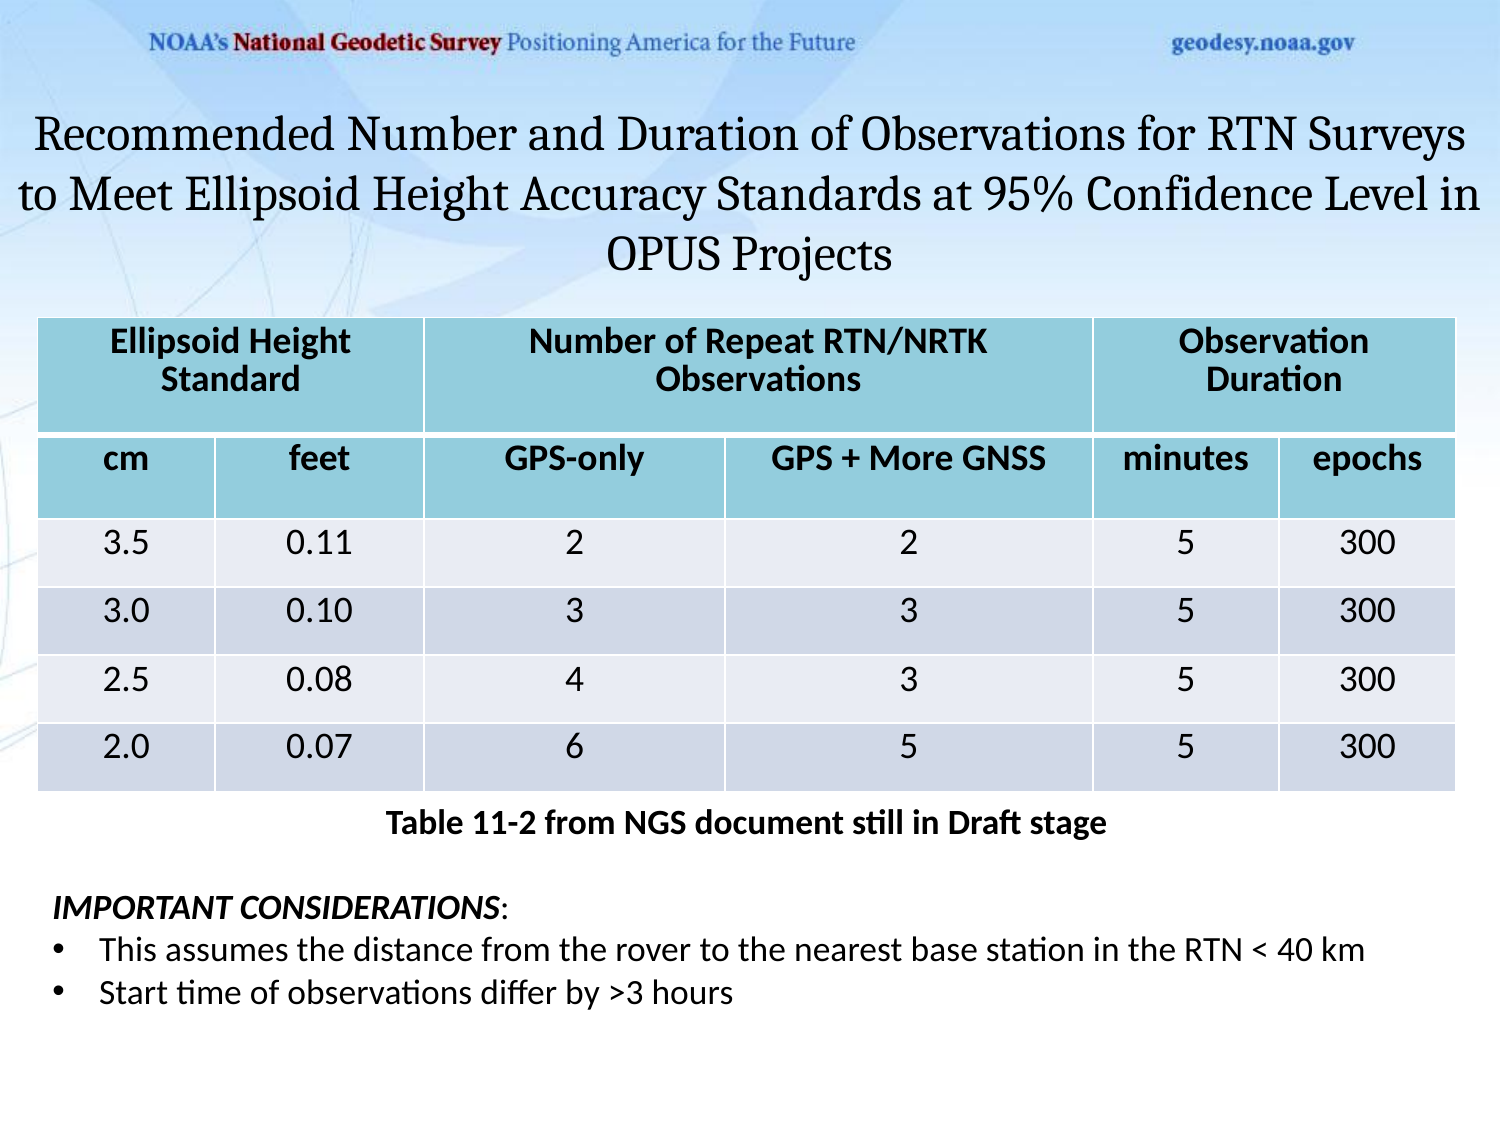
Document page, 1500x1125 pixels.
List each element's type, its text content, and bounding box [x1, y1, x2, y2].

table_cell 2 [726, 520, 1092, 586]
table_cell 5 [1094, 656, 1278, 722]
table_header Observation Duration [1094, 318, 1455, 432]
table_cell GPS-only [425, 438, 724, 518]
table_cell 2 [425, 520, 724, 586]
picture [0, 300, 1500, 1125]
table_cell 6 [425, 724, 724, 791]
text_box Table 11-2 from NGS document still in Draft stage IMPORTANT CONSIDERATIONS: This assumes the distance from the rover to the nearest base station in the RTN < 40 km Start time of observations differ by >3 hours [37, 791, 1457, 1019]
table_cell 0.10 [216, 588, 423, 654]
table_cell 300 [1280, 520, 1455, 586]
table_cell 4 [425, 656, 724, 722]
table_cell 2.5 [38, 656, 214, 722]
picture [0, 0, 1500, 81]
table_cell 3.5 [38, 520, 214, 586]
table_cell minutes [1094, 438, 1278, 518]
table_cell 3 [425, 588, 724, 654]
table_cell 5 [1094, 520, 1278, 586]
table_header Ellipsoid Height Standard [38, 318, 423, 432]
table_cell 5 [726, 724, 1092, 791]
table_cell cm [38, 438, 214, 518]
table_header Number of Repeat RTN/NRTK Observations [425, 318, 1092, 432]
table_cell 300 [1280, 656, 1455, 722]
table_cell 0.11 [216, 520, 423, 586]
table_cell 3 [726, 656, 1092, 722]
table_cell epochs [1280, 438, 1455, 518]
table_cell 2.0 [38, 724, 214, 791]
table_cell 3.0 [38, 588, 214, 654]
table_cell GPS + More GNSS [726, 438, 1092, 518]
table_cell 300 [1280, 724, 1455, 791]
table_cell 5 [1094, 724, 1278, 791]
table_cell feet [216, 438, 423, 518]
table_cell 5 [1094, 588, 1278, 654]
table_cell 300 [1280, 588, 1455, 654]
title Recommended Number and Duration of Observations for RTN Surveys to Meet Ellipsoid Height Accuracy Standards at 95% Confidence Level in OPUS Projects [0, 81, 1500, 300]
table_cell 0.07 [216, 724, 423, 791]
table_cell 3 [726, 588, 1092, 654]
table_cell 0.08 [216, 656, 423, 722]
